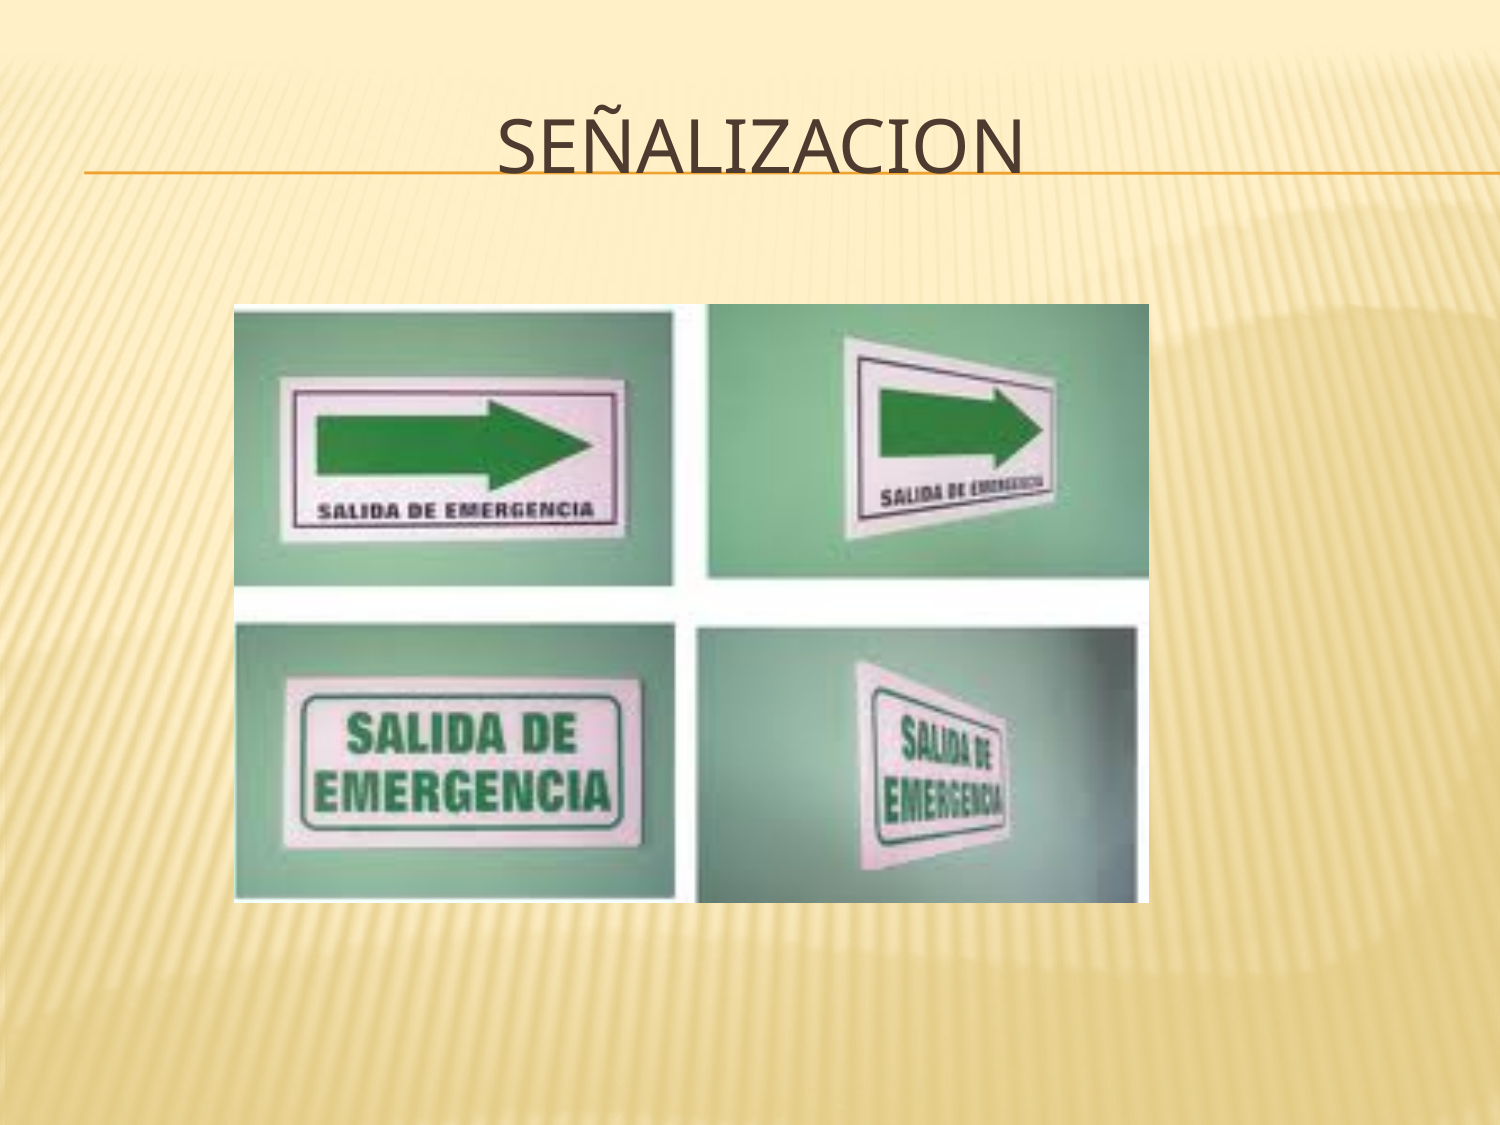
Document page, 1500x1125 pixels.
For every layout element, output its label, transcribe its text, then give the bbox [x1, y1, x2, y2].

picture [234, 304, 1149, 903]
title SEÑALIZACION [49, 75, 1475, 213]
